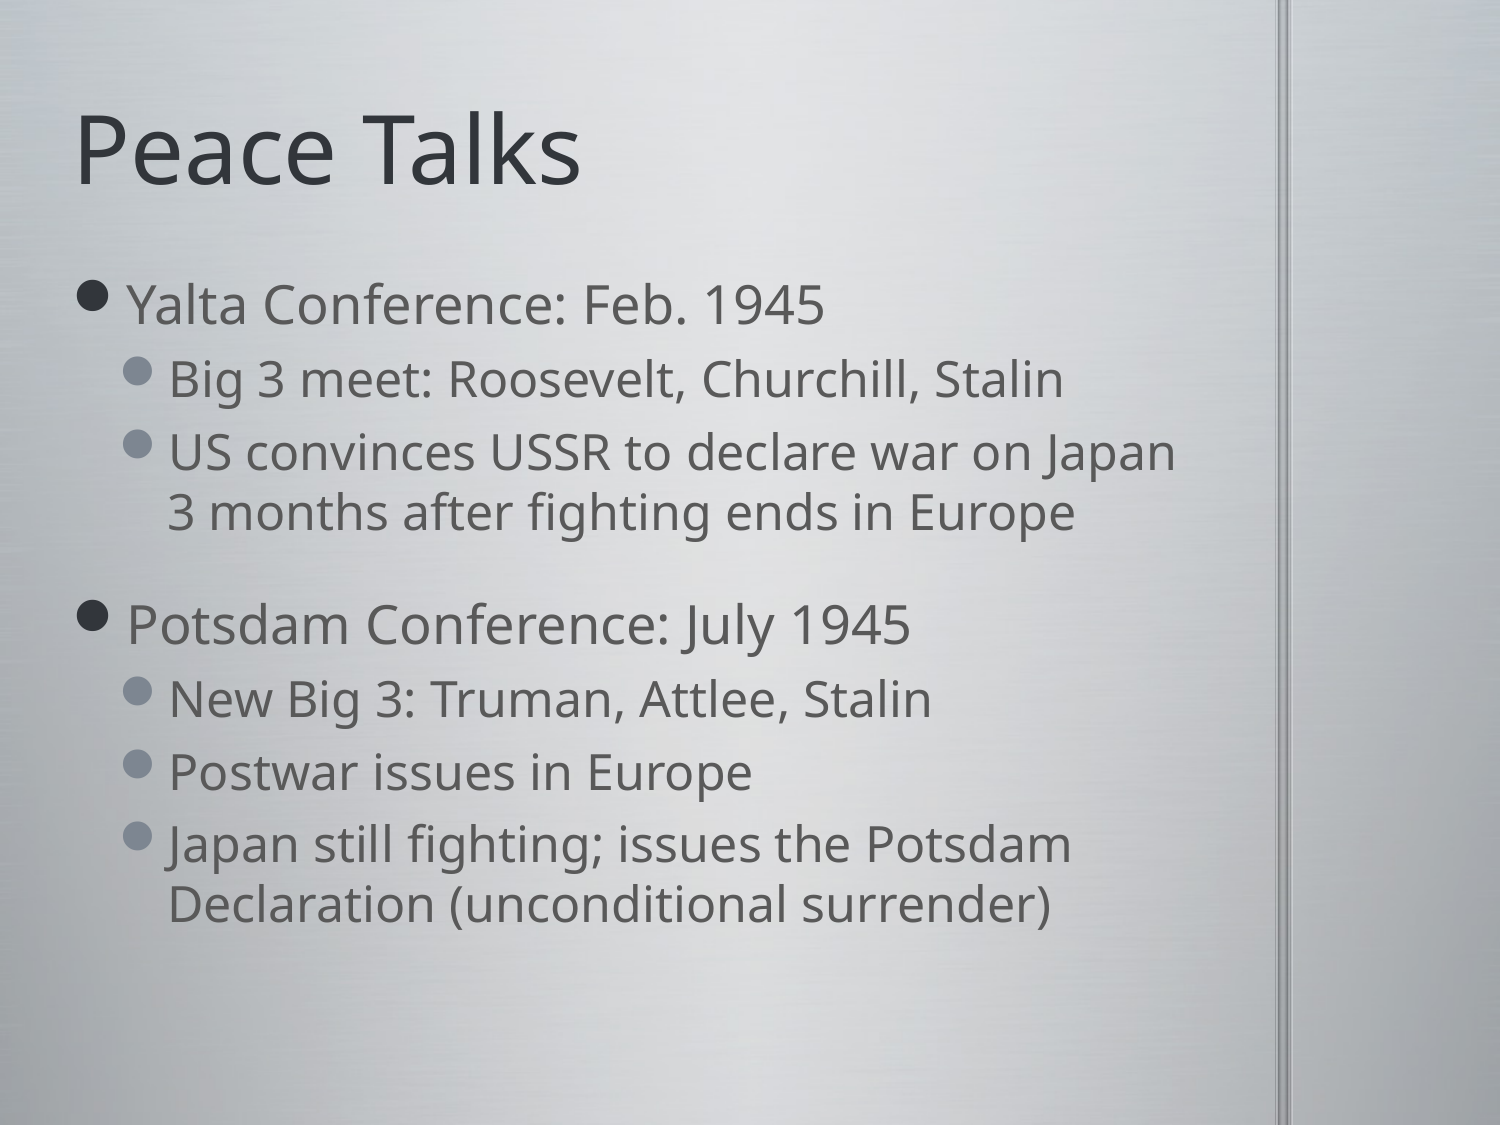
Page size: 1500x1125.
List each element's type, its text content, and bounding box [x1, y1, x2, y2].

list Yalta Conference: Feb. 1945 Big 3 meet: Roosevelt, Churchill, Stalin US convinces USSR to declare war on Japan 3 months after fighting ends in Europe Potsdam Conference: July 1945 New Big 3: Truman, Attlee, Stalin Postwar issues in Europe Japan still fighting; issues the Potsdam Declaration (unconditional surrender) [57, 262, 1220, 1005]
picture [0, 0, 1500, 1125]
title Peace Talks [57, 86, 1220, 207]
